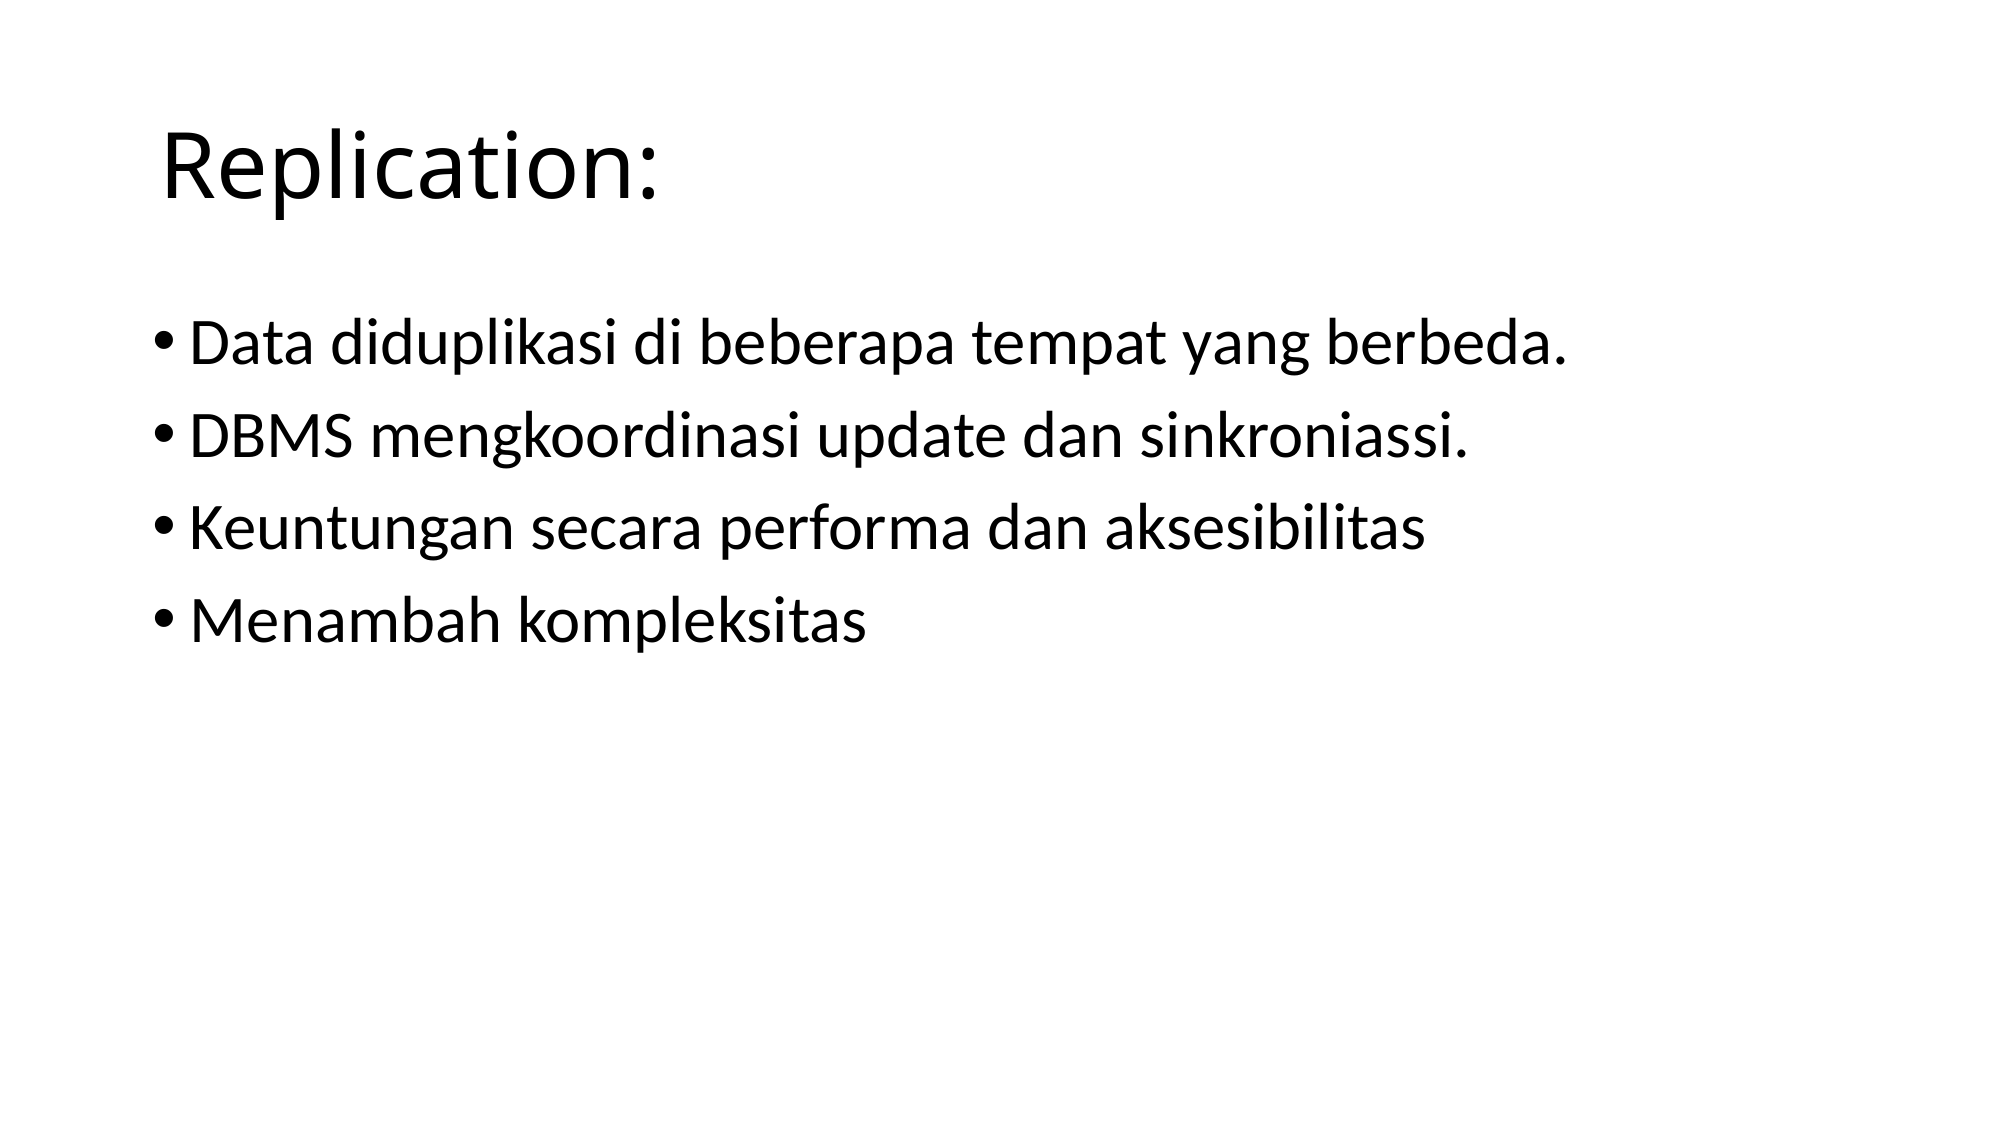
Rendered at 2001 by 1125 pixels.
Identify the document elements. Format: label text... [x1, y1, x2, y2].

title Replication: [137, 59, 1863, 278]
list Data diduplikasi di beberapa tempat yang berbeda. DBMS mengkoordinasi update dan sinkroniassi. Keuntungan secara performa dan aksesibilitas Menambah kompleksitas [137, 299, 1863, 1014]
